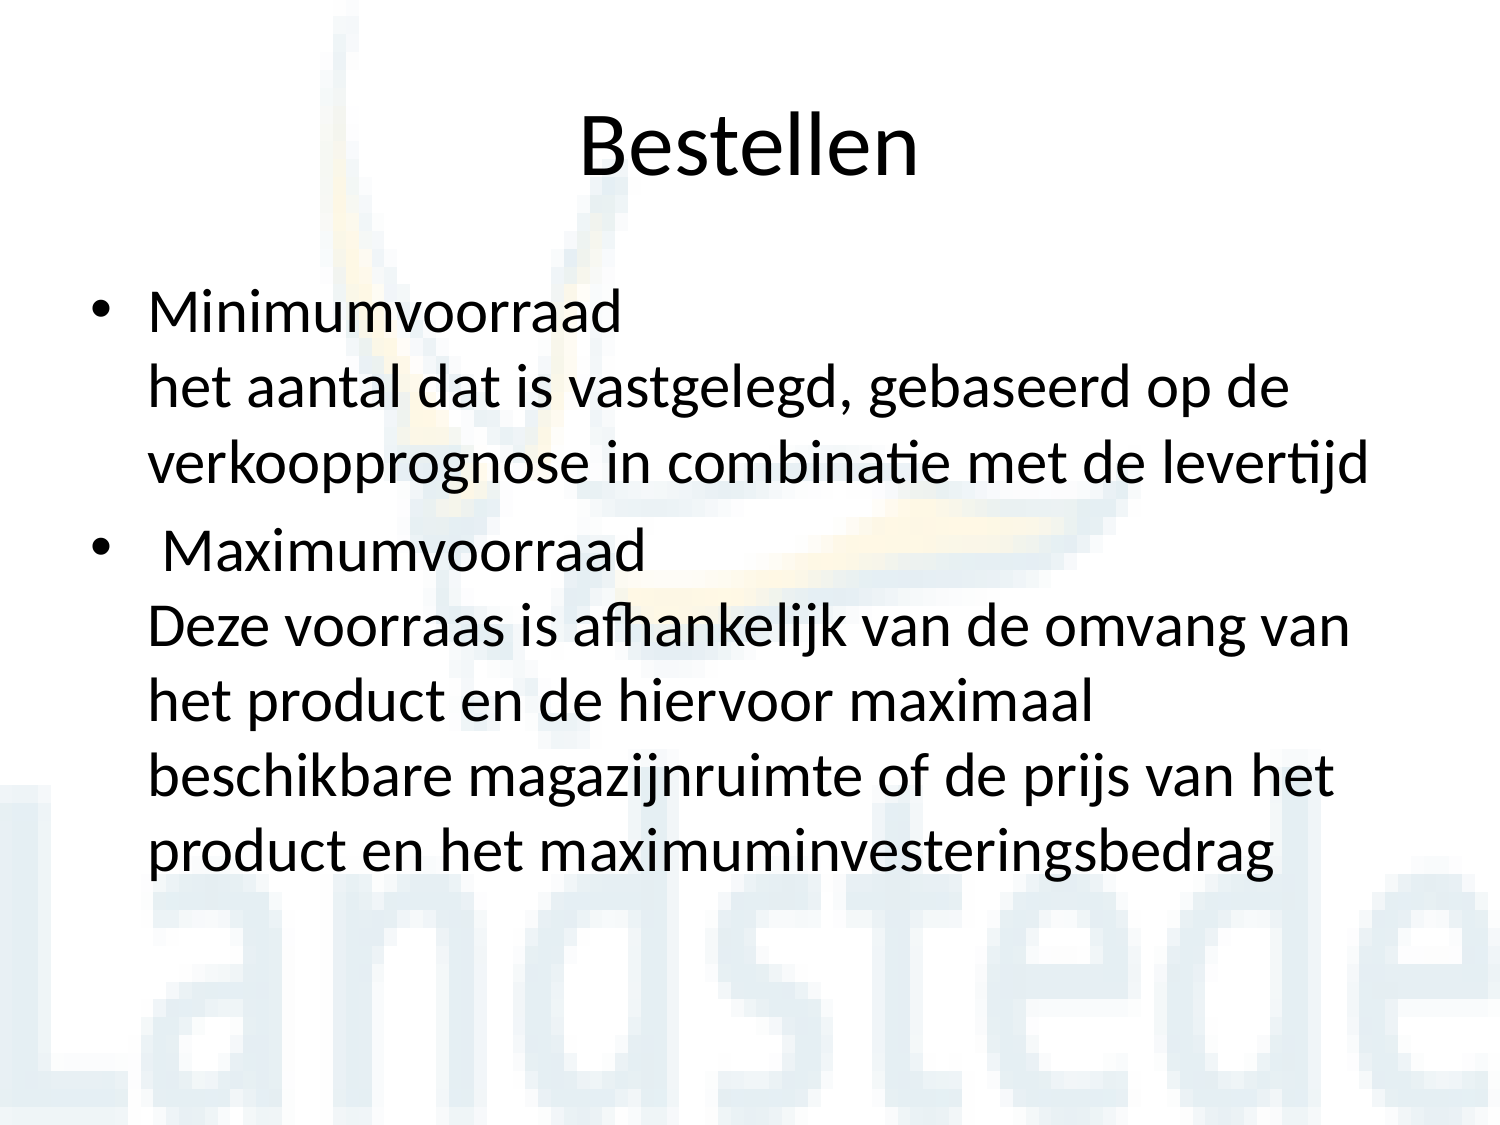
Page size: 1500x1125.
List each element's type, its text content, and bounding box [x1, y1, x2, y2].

list Minimumvoorraad het aantal dat is vastgelegd, gebaseerd op de verkoopprognose in combinatie met de levertijd Maximumvoorraad Deze voorraas is afhankelijk van de omvang van het product en de hiervoor maximaal beschikbare magazijnruimte of de prijs van het product en het maximuminvesteringsbedrag [75, 262, 1425, 1005]
title Bestellen [75, 45, 1425, 233]
